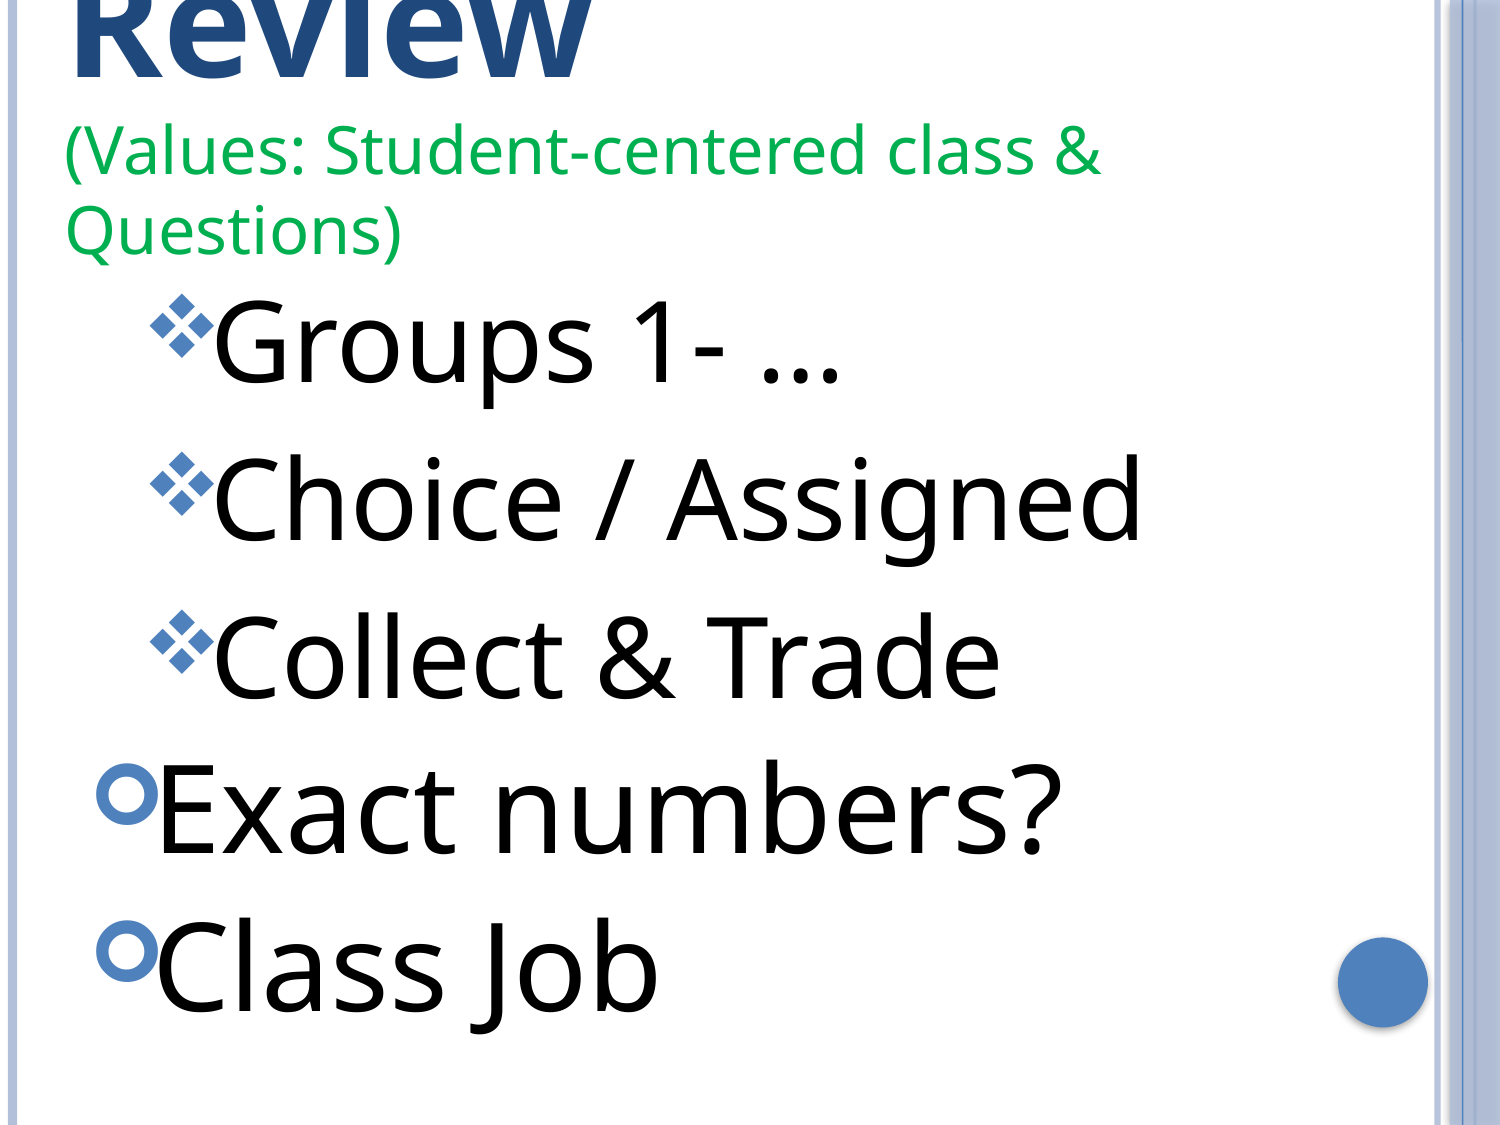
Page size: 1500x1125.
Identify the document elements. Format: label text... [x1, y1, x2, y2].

list Groups 1- … Choice / Assigned Collect & Trade Exact numbers? Class Job [75, 262, 1300, 1062]
title Expert Peer Review (Values: Student-centered class & Questions) [50, 87, 1400, 275]
